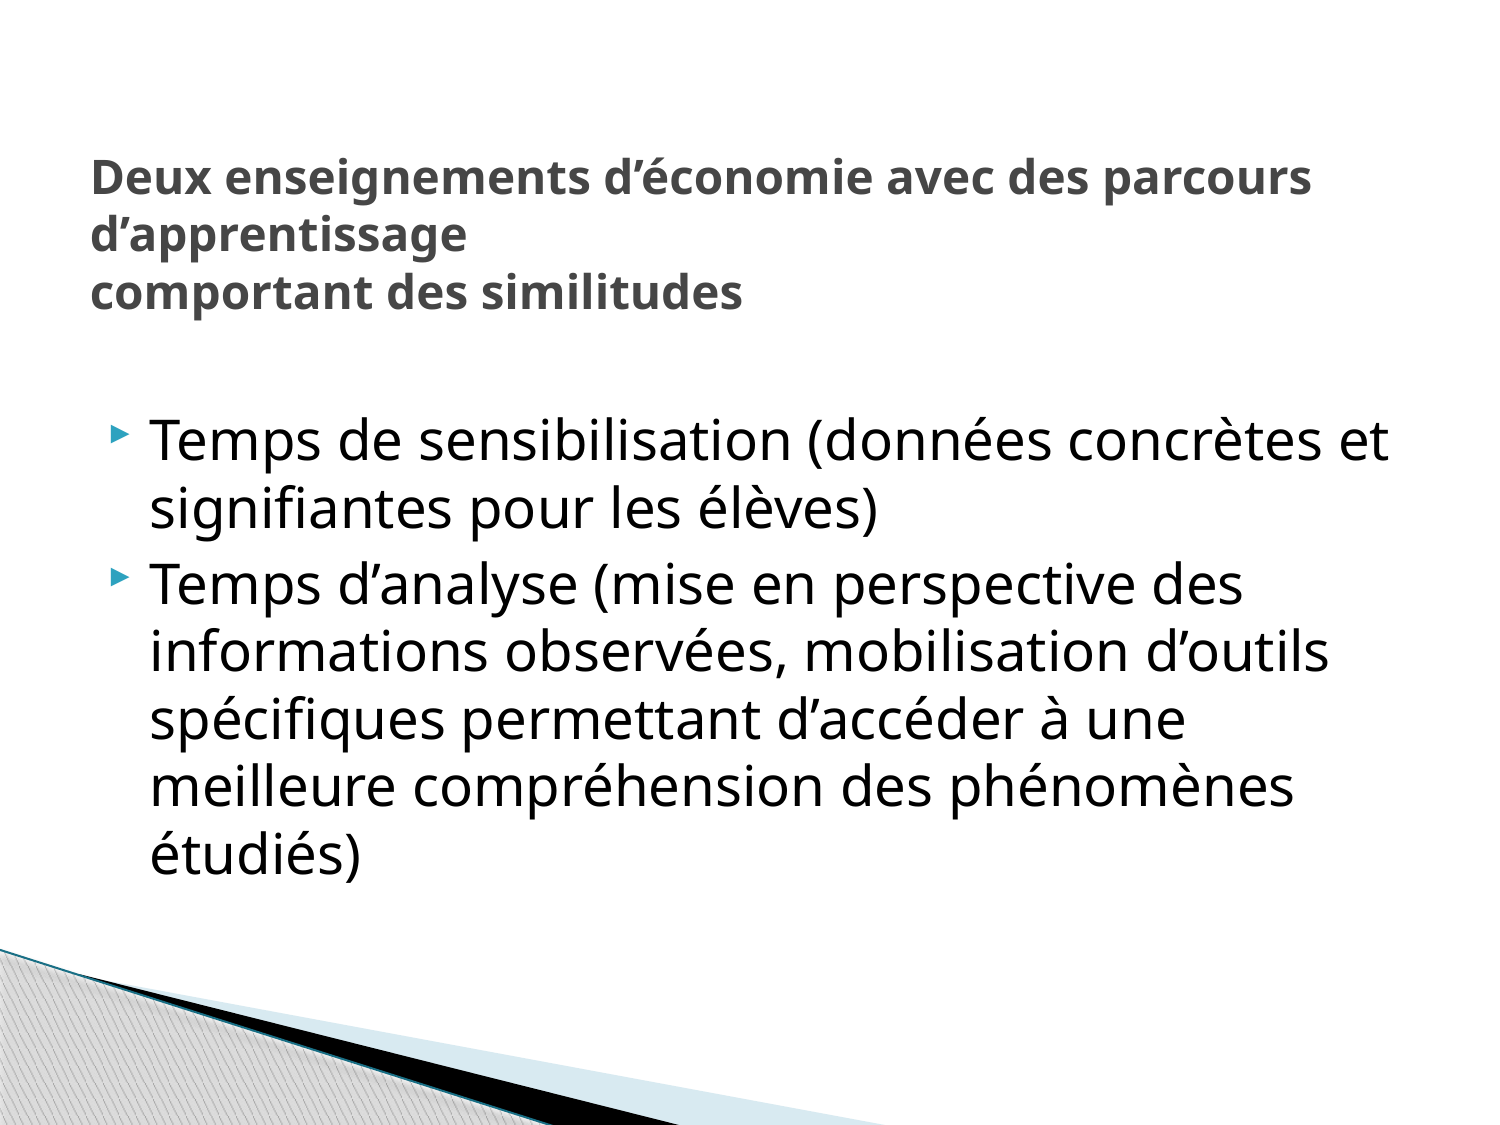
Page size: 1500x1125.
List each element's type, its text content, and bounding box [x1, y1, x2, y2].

list Temps de sensibilisation (données concrètes et signifiantes pour les élèves) Temps d’analyse (mise en perspective des informations observées, mobilisation d’outils spécifiques permettant d’accéder à une meilleure compréhension des phénomènes étudiés) [75, 397, 1425, 986]
title Deux enseignements d’économie avec des parcours d’apprentissage comportant des similitudes [75, 137, 1425, 386]
